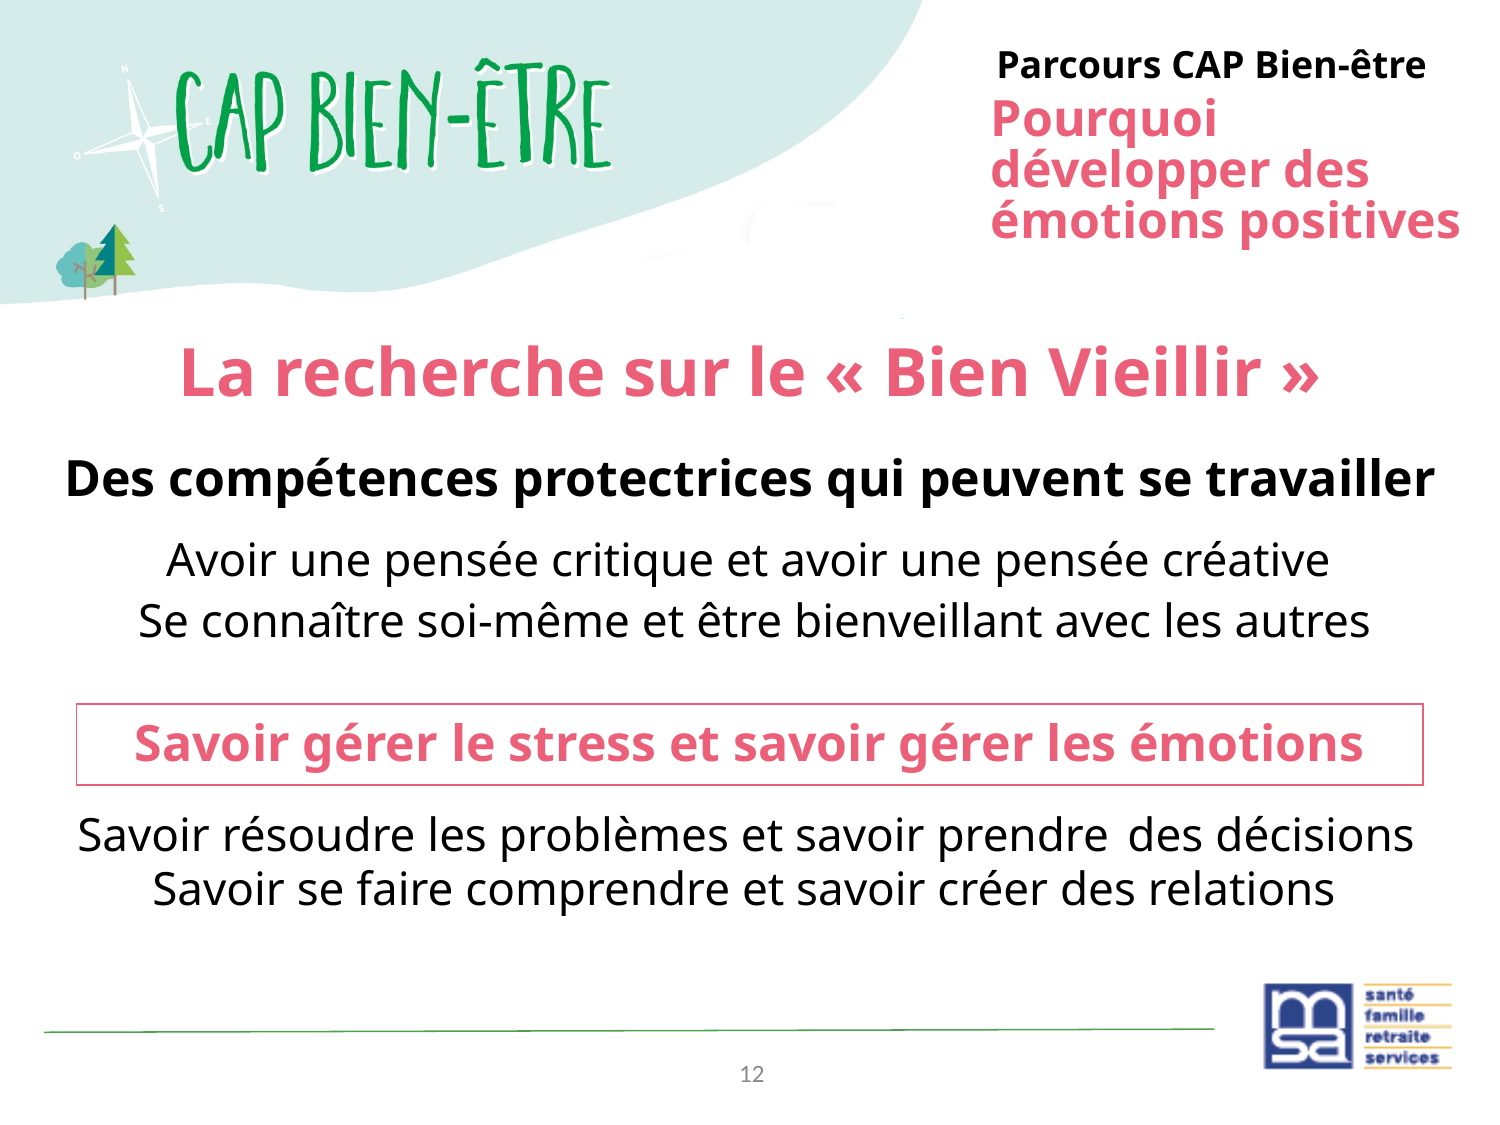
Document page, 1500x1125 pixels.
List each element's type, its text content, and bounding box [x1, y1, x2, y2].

text_box Pourquoi développer des émotions positives [969, 54, 1483, 291]
text_box Avoir une pensée critique et avoir une pensée créative [76, 523, 1424, 584]
text_box Savoir gérer le stress et savoir gérer les émotions [76, 704, 1424, 785]
text_box Des compétences protectrices qui peuvent se travailler [0, 439, 1500, 492]
text_box Parcours CAP Bien-être [968, 34, 1455, 94]
text_box 12 [54, 1042, 1245, 1103]
picture [1250, 929, 1476, 1125]
text_box Se connaître soi-même et être bienveillant avec les autres [62, 584, 1447, 669]
text_box Savoir résoudre les problèmes et savoir prendre des décisions [62, 798, 1471, 843]
text_box La recherche sur le « Bien Vieillir » [0, 319, 1500, 433]
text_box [43, 1028, 1215, 1033]
picture [0, 0, 941, 320]
text_box Savoir se faire comprendre et savoir créer des relations [62, 843, 1471, 932]
